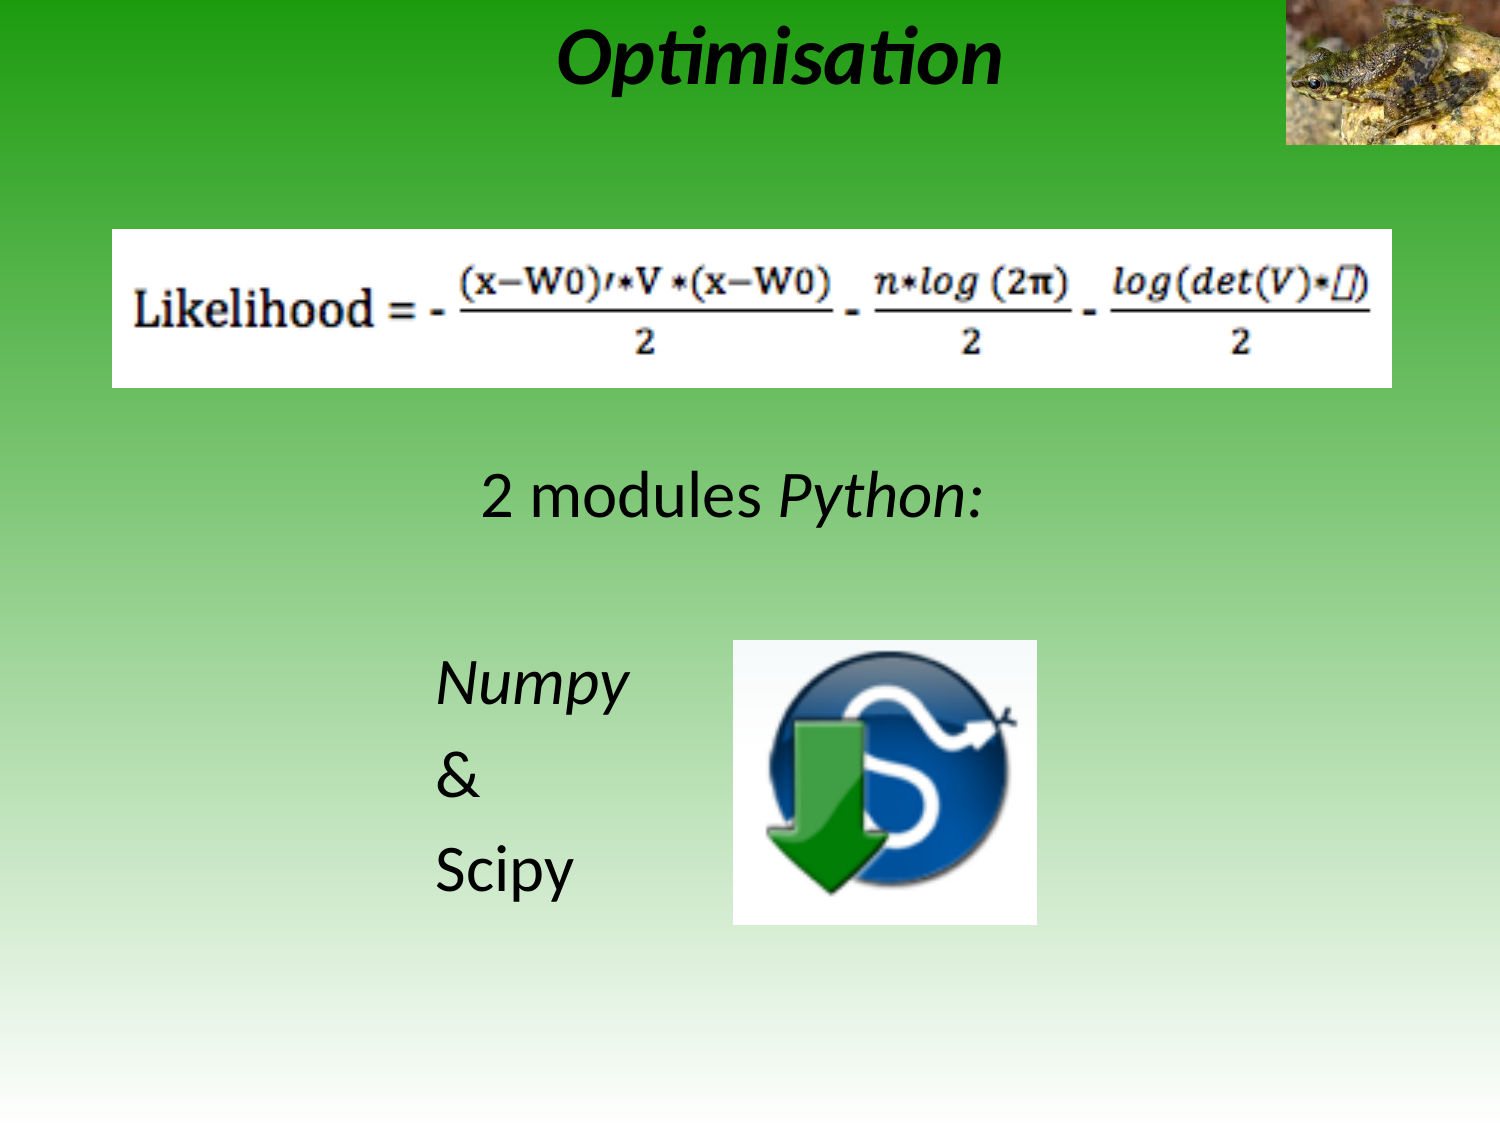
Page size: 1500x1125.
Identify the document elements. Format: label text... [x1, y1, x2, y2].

title Optimisation [112, 0, 1284, 123]
subtitle 2 modules Python: Numpy & Scipy [420, 443, 1449, 997]
picture [733, 640, 1037, 925]
picture [1286, 0, 1500, 146]
picture [112, 229, 1393, 388]
